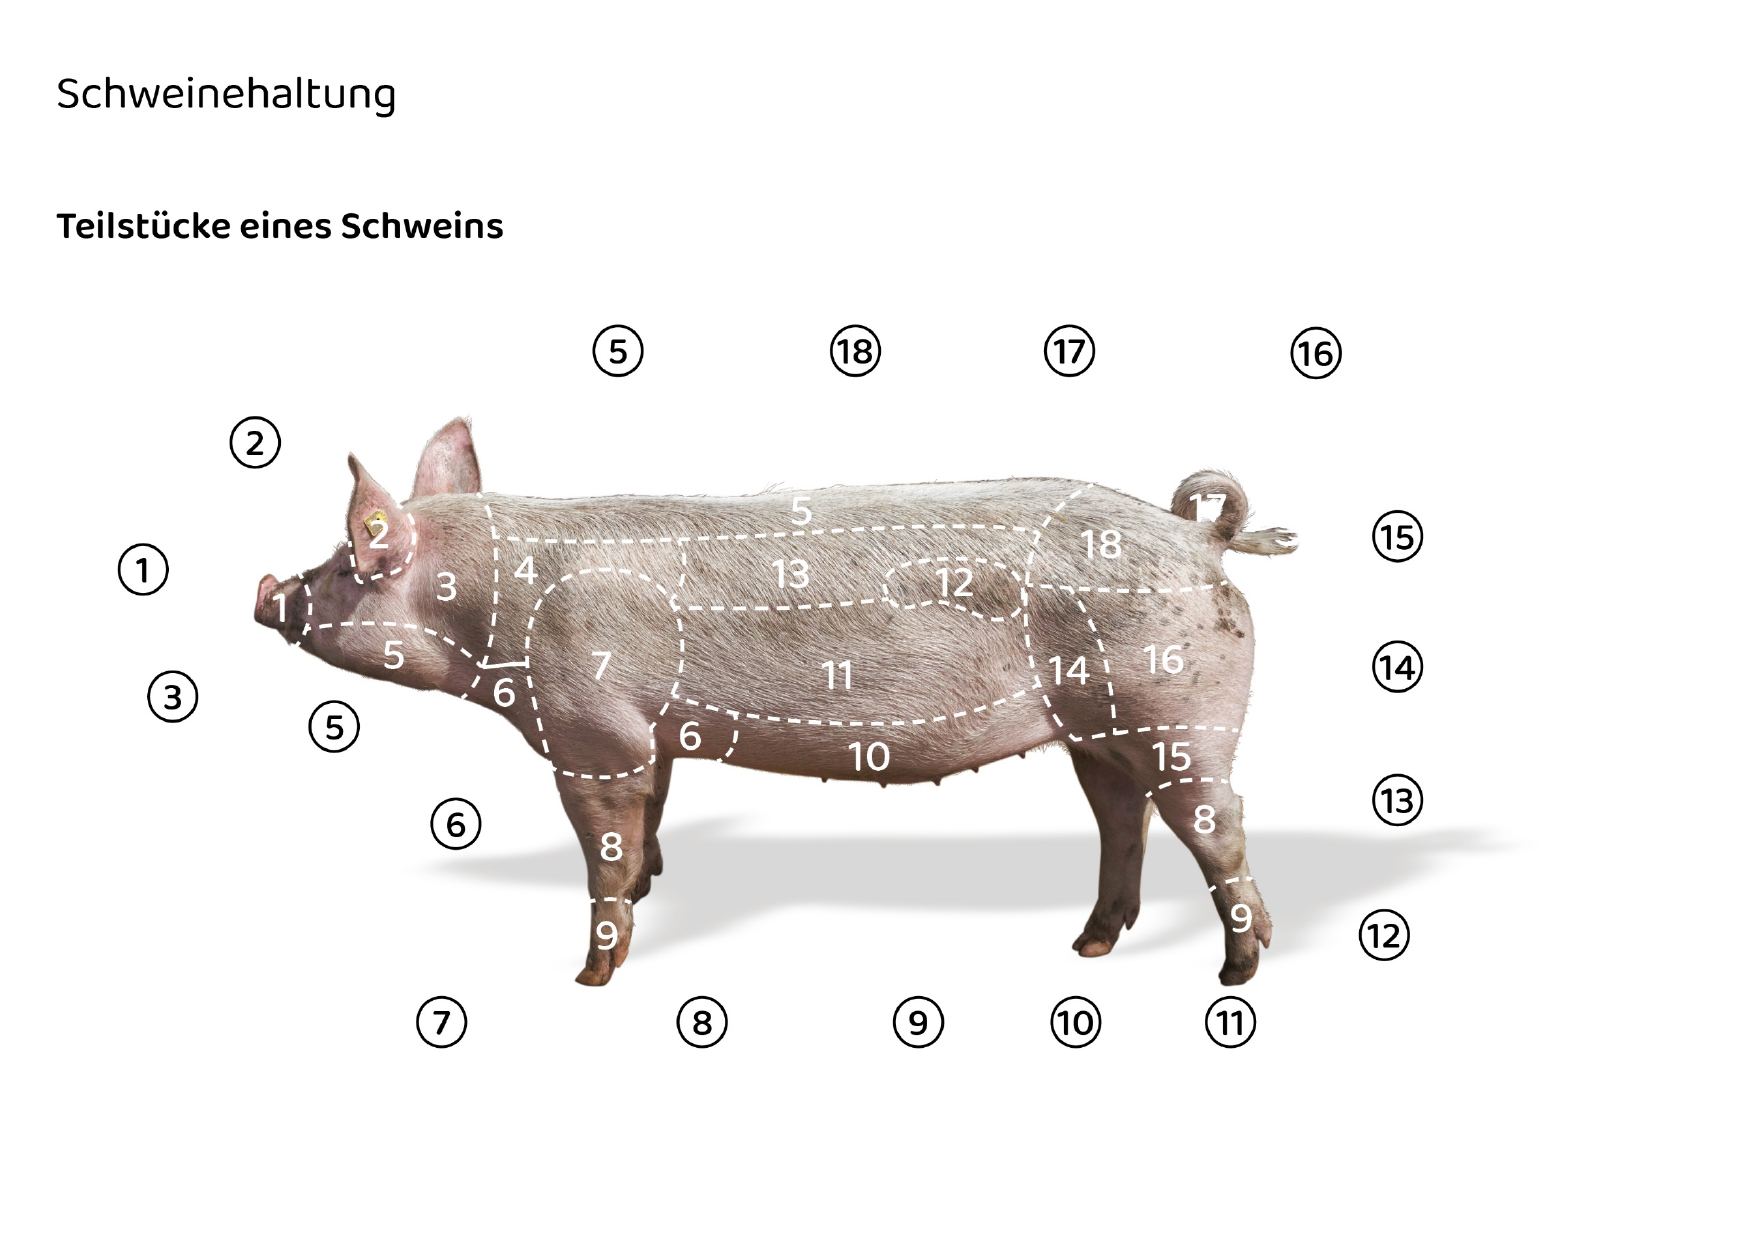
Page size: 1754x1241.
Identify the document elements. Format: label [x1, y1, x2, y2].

picture [0, 0, 1650, 1167]
